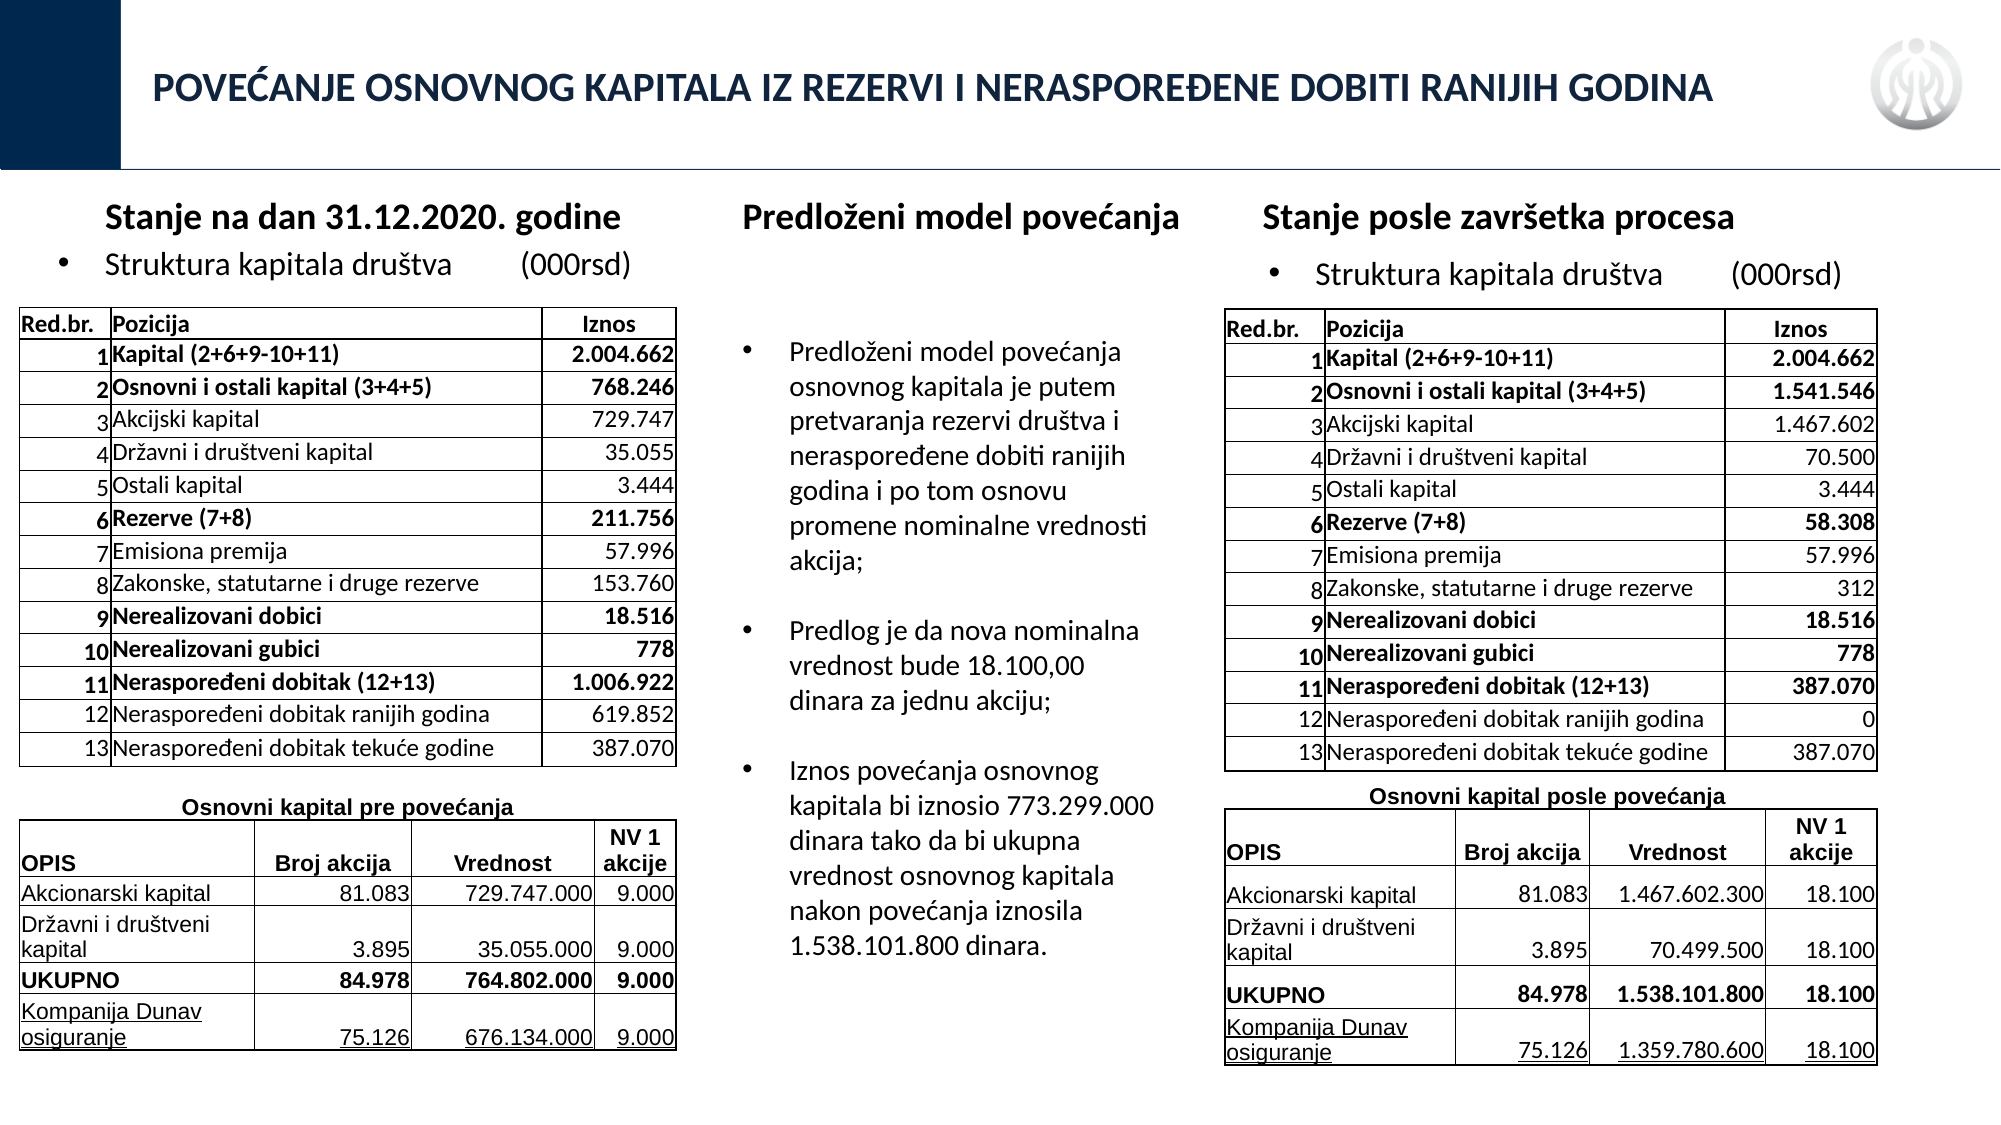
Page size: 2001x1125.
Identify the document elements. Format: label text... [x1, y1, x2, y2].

table_cell Nerealizovani gubici [1326, 639, 1724, 671]
table_cell 13 [20, 733, 110, 766]
table_cell Državni i društveni kapital [1326, 442, 1724, 474]
table_cell Nerealizovani dobici [112, 602, 541, 633]
table_cell Nerealizovani dobici [1326, 606, 1724, 638]
table_header Osnovni kapital pre povećanja [20, 787, 676, 819]
table_cell 2 [20, 372, 110, 404]
table_cell 9.000 [595, 906, 675, 962]
table_cell 4 [20, 438, 110, 470]
table_cell 778 [1726, 639, 1876, 671]
table_cell UKUPNO [1226, 966, 1455, 1008]
table_cell Akcijski kapital [1326, 409, 1724, 441]
table_cell NV 1 akcije [1766, 810, 1876, 865]
table_cell 2 [1226, 377, 1324, 408]
table_cell 1 [1226, 344, 1324, 376]
table_cell Neraspoređeni dobitak (12+13) [1326, 672, 1724, 703]
table_cell Emisiona premija [112, 536, 541, 568]
table_cell 5 [1226, 475, 1324, 507]
table_cell OPIS [20, 821, 254, 876]
table_cell Akcijski kapital [112, 405, 541, 437]
table_cell Nerealizovani gubici [112, 634, 541, 666]
table_cell 387.070 [1726, 737, 1876, 770]
table_cell 84.978 [255, 963, 411, 993]
table_cell Akcionarski kapital [20, 877, 254, 905]
table_cell 764.802.000 [412, 963, 594, 993]
table_cell 1.538.101.800 [1590, 966, 1765, 1008]
table_cell 57.996 [1726, 541, 1876, 572]
table_cell Osnovni i ostali kapital (3+4+5) [1326, 377, 1724, 408]
text_box Predloženi model povećanja osnovnog kapitala je putem pretvaranja rezervi društva i neraspoređene dobiti ranijih godina i po tom osnovu promene nominalne vrednosti akcija; Predlog je da nova nominalna vrednost bude 18.100,00 dinara za jednu akciju; Iznos povećanja osnovnog kapitala bi iznosio 773.299.000 dinara tako da bi ukupna vrednost osnovnog kapitala nakon povećanja iznosila 1.538.101.800 dinara. [727, 324, 1174, 1004]
table_header Osnovni kapital posle povećanja [1225, 777, 1877, 808]
table_header Iznos [543, 308, 675, 338]
table_cell 35.055 [543, 438, 675, 470]
table_cell 18.516 [543, 602, 675, 633]
table_cell 676.134.000 [412, 994, 594, 1049]
table_cell 57.996 [543, 536, 675, 568]
table_cell 387.070 [543, 733, 675, 766]
table_cell 70.500 [1726, 442, 1876, 474]
table_cell 12 [20, 700, 110, 732]
table_cell 3.895 [255, 906, 411, 962]
table_cell 81.083 [255, 877, 411, 905]
table_cell 6 [1226, 508, 1324, 540]
table_cell 2.004.662 [1726, 344, 1876, 376]
table_cell Ostali kapital [112, 471, 541, 502]
table_cell NV 1 akcije [595, 821, 675, 876]
table_cell 153.760 [543, 569, 675, 601]
text_box Struktura kapitala društva (000rsd) [1253, 245, 2000, 345]
table_cell 3.895 [1456, 909, 1589, 965]
text_box Predloženi model povećanja [727, 184, 1201, 245]
table_cell 12 [1226, 704, 1324, 736]
table_cell UKUPNO [20, 963, 254, 993]
table_header Iznos [1726, 310, 1876, 343]
text_box Stanje posle završetka procesa [1248, 184, 2000, 245]
table_cell 7 [20, 536, 110, 568]
table_cell 7 [1226, 541, 1324, 572]
table_cell 9 [20, 602, 110, 633]
table_cell Osnovni i ostali kapital (3+4+5) [112, 372, 541, 404]
table_cell Kompanija Dunav osiguranje [1226, 1009, 1455, 1064]
table_cell 0 [1726, 704, 1876, 736]
table_cell 3 [1226, 409, 1324, 441]
table_cell 387.070 [1726, 672, 1876, 703]
table_cell 9.000 [595, 963, 675, 993]
table_cell 2.004.662 [543, 340, 675, 371]
table_cell 8 [1226, 573, 1324, 605]
table_cell Kapital (2+6+9-10+11) [112, 340, 541, 371]
table_cell 13 [1226, 737, 1324, 770]
table_cell 75.126 [1456, 1009, 1589, 1064]
table_cell Vrednost [412, 821, 594, 876]
table_cell 729.747 [543, 405, 675, 437]
table_cell 75.126 [255, 994, 411, 1049]
table_cell Neraspoređeni dobitak tekuće godine [112, 733, 541, 766]
table_cell Vrednost [1590, 810, 1765, 865]
table_cell 10 [1226, 639, 1324, 671]
table_cell Državni i društveni kapital [1226, 909, 1455, 965]
table_cell 1.467.602.300 [1590, 866, 1765, 908]
table_cell Kapital (2+6+9-10+11) [1326, 344, 1724, 376]
table_cell 1.467.602 [1726, 409, 1876, 441]
text_box Stanje na dan 31.12.2020. godine [90, 184, 727, 234]
table_cell 3 [20, 405, 110, 437]
table_cell Emisiona premija [1326, 541, 1724, 572]
table_cell 18.100 [1766, 966, 1876, 1008]
table_cell 4 [1226, 442, 1324, 474]
table_cell Broj akcija [1456, 810, 1589, 865]
table_cell Ostali kapital [1326, 475, 1724, 507]
table_cell 211.756 [543, 503, 675, 535]
table_cell Neraspoređeni dobitak ranijih godina [112, 700, 541, 732]
table_cell 5 [20, 471, 110, 502]
text_box Struktura kapitala društva (000rsd) [43, 234, 918, 335]
table_cell 312 [1726, 573, 1876, 605]
table_cell Kompanija Dunav osiguranje [20, 994, 254, 1049]
table_cell Državni i društveni kapital [112, 438, 541, 470]
table_cell 11 [1226, 672, 1324, 703]
picture [0, 0, 2001, 1125]
table_cell OPIS [1226, 810, 1455, 865]
table_cell 70.499.500 [1590, 909, 1765, 965]
table_cell 18.100 [1766, 909, 1876, 965]
table_cell 768.246 [543, 372, 675, 404]
table_cell 84.978 [1456, 966, 1589, 1008]
table_cell 8 [20, 569, 110, 601]
table_cell Zakonske, statutarne i druge rezerve [1326, 573, 1724, 605]
table_cell 1.359.780.600 [1590, 1009, 1765, 1064]
table_cell 18.516 [1726, 606, 1876, 638]
table_cell 18.100 [1766, 866, 1876, 908]
table_cell 81.083 [1456, 866, 1589, 908]
table_cell 6 [20, 503, 110, 535]
table_cell Rezerve (7+8) [1326, 508, 1724, 540]
table_header Red.br. [1226, 310, 1324, 343]
table_cell 1.541.546 [1726, 377, 1876, 408]
table_cell 35.055.000 [412, 906, 594, 962]
table_cell 729.747.000 [412, 877, 594, 905]
table_cell 9 [1226, 606, 1324, 638]
table_cell 3.444 [543, 471, 675, 502]
table_cell Neraspoređeni dobitak (12+13) [112, 667, 541, 699]
table_cell 58.308 [1726, 508, 1876, 540]
table_cell 9.000 [595, 994, 675, 1049]
table_cell 11 [20, 667, 110, 699]
table_cell 18.100 [1766, 1009, 1876, 1064]
table_cell 778 [543, 634, 675, 666]
table_cell 10 [20, 634, 110, 666]
table_header Red.br. [20, 308, 110, 338]
table_cell Neraspoređeni dobitak tekuće godine [1326, 737, 1724, 770]
table_cell Rezerve (7+8) [112, 503, 541, 535]
table_cell Neraspoređeni dobitak ranijih godina [1326, 704, 1724, 736]
table_header Pozicija [1326, 310, 1724, 343]
table_header Pozicija [112, 308, 541, 338]
table_cell 619.852 [543, 700, 675, 732]
table_cell Zakonske, statutarne i druge rezerve [112, 569, 541, 601]
table_cell Akcionarski kapital [1226, 866, 1455, 908]
table_cell 1.006.922 [543, 667, 675, 699]
table_cell Državni i društveni kapital [20, 906, 254, 962]
table_cell 3.444 [1726, 475, 1876, 507]
title POVEĆANJE OSNOVNOG KAPITALA IZ REZERVI I NERASPOREĐENE DOBITI RANIJIH GODINA [137, 0, 1938, 170]
table_cell 1 [20, 340, 110, 371]
table_cell 9.000 [595, 877, 675, 905]
table_cell Broj akcija [255, 821, 411, 876]
